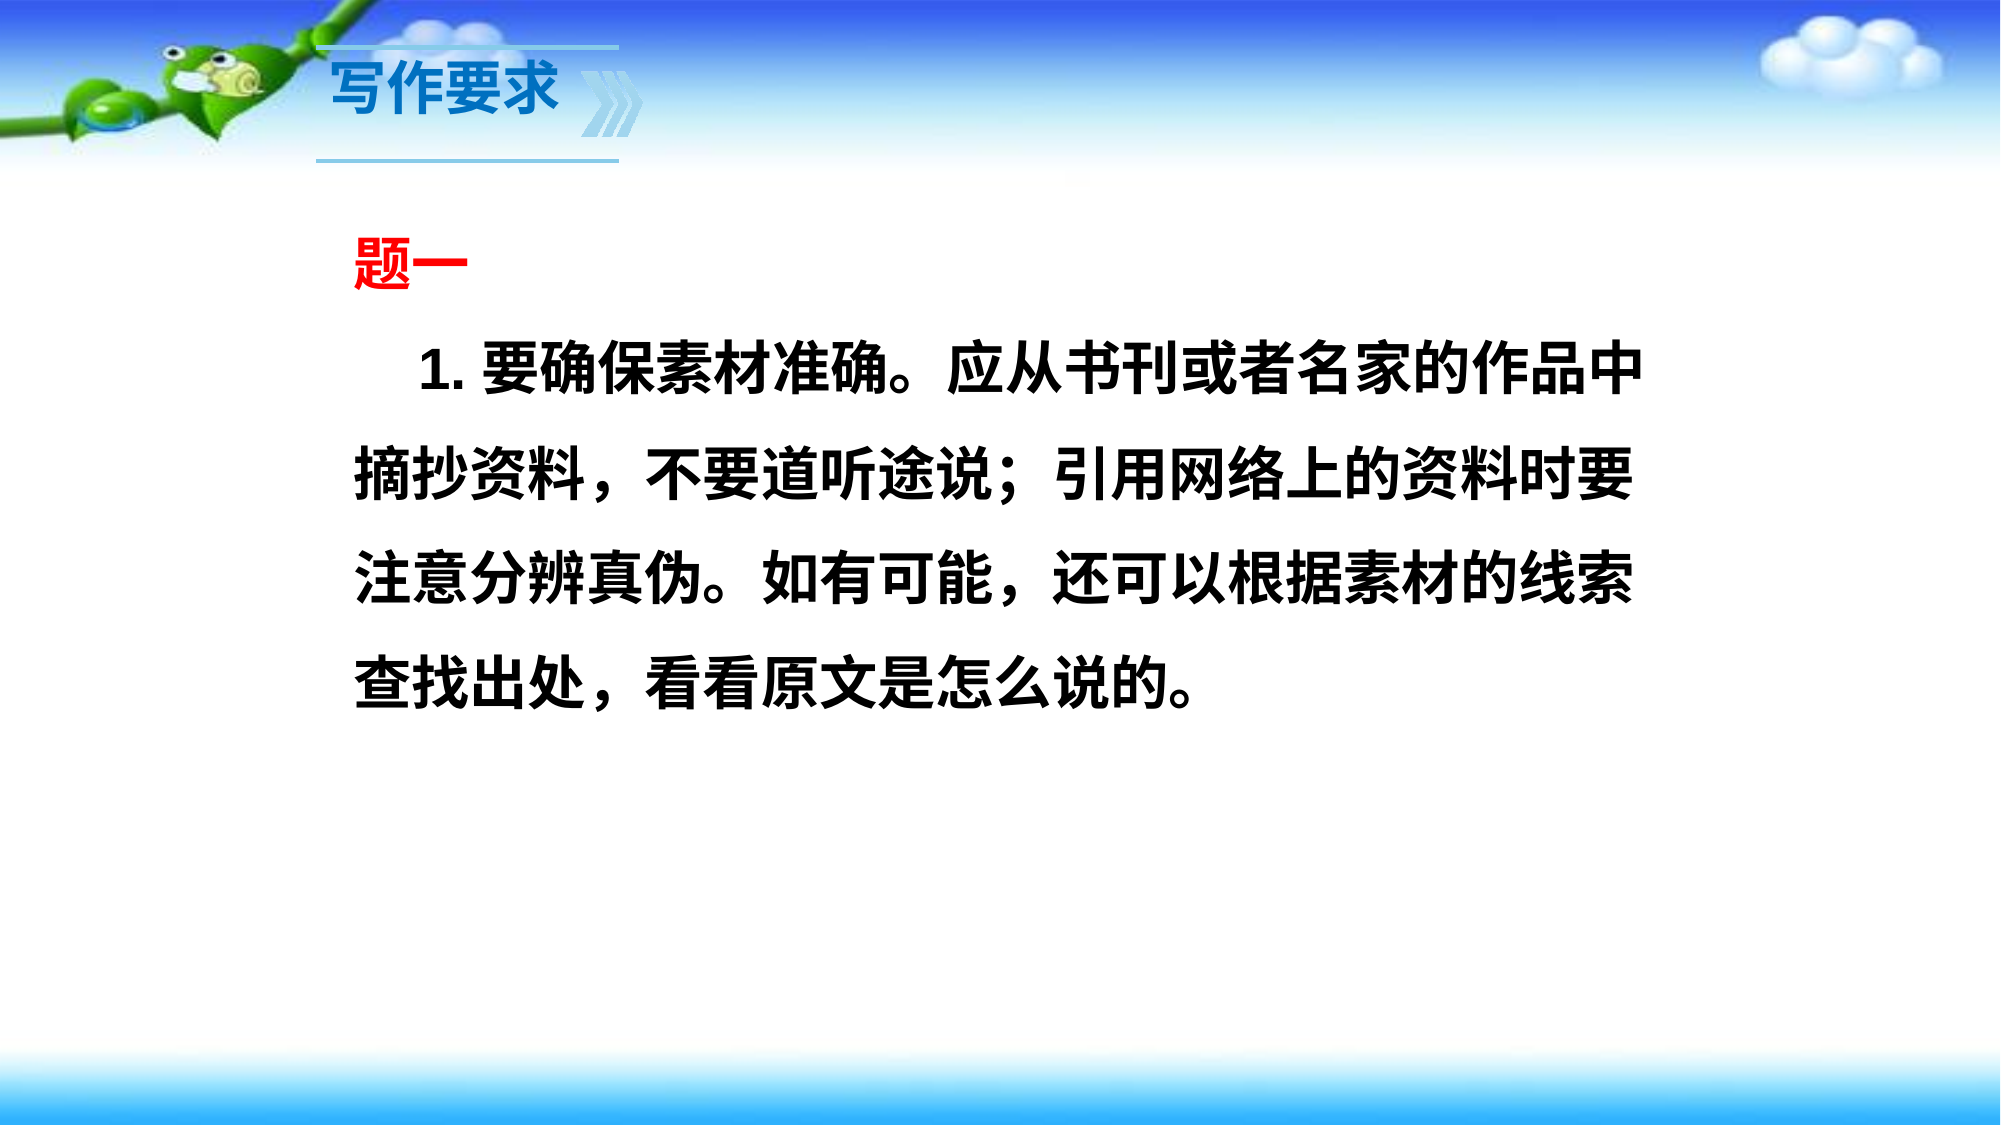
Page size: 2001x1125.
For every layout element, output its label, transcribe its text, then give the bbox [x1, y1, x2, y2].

picture [0, 0, 2001, 1125]
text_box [303, 43, 643, 164]
text_box 题一 1.要确保素材准确。应从书刊或者名家的作品中摘抄资料，不要道听途说；引用网络上的资料时要注意分辨真伪。如有可能，还可以根据素材的线索查找出处，看看原文是怎么说的。 [338, 184, 1686, 724]
